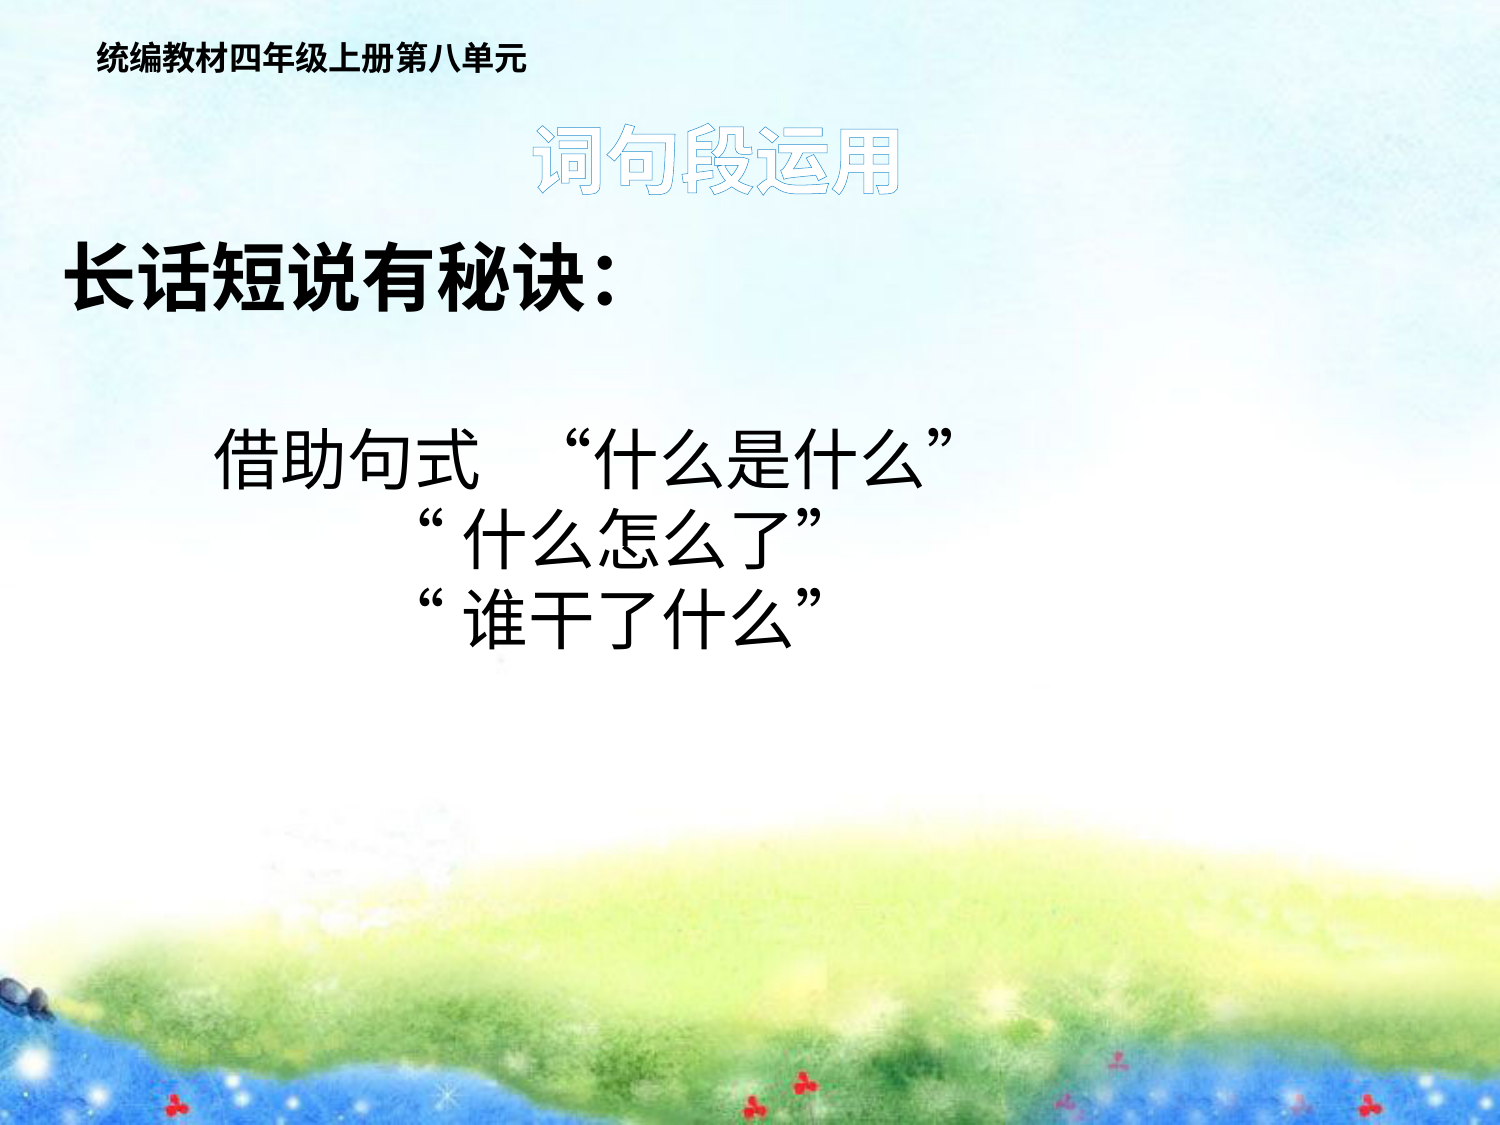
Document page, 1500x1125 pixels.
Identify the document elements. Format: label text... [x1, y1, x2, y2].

text_box 词句段运用 [468, 105, 967, 211]
text_box 长话短说有秘诀： [46, 222, 739, 468]
text_box 统编教材四年级上册第八单元 [81, 29, 544, 85]
picture [0, 0, 1500, 1125]
text_box 借助句式 “什么是什么” “什么怎么了” “谁干了什么” [199, 410, 1079, 735]
